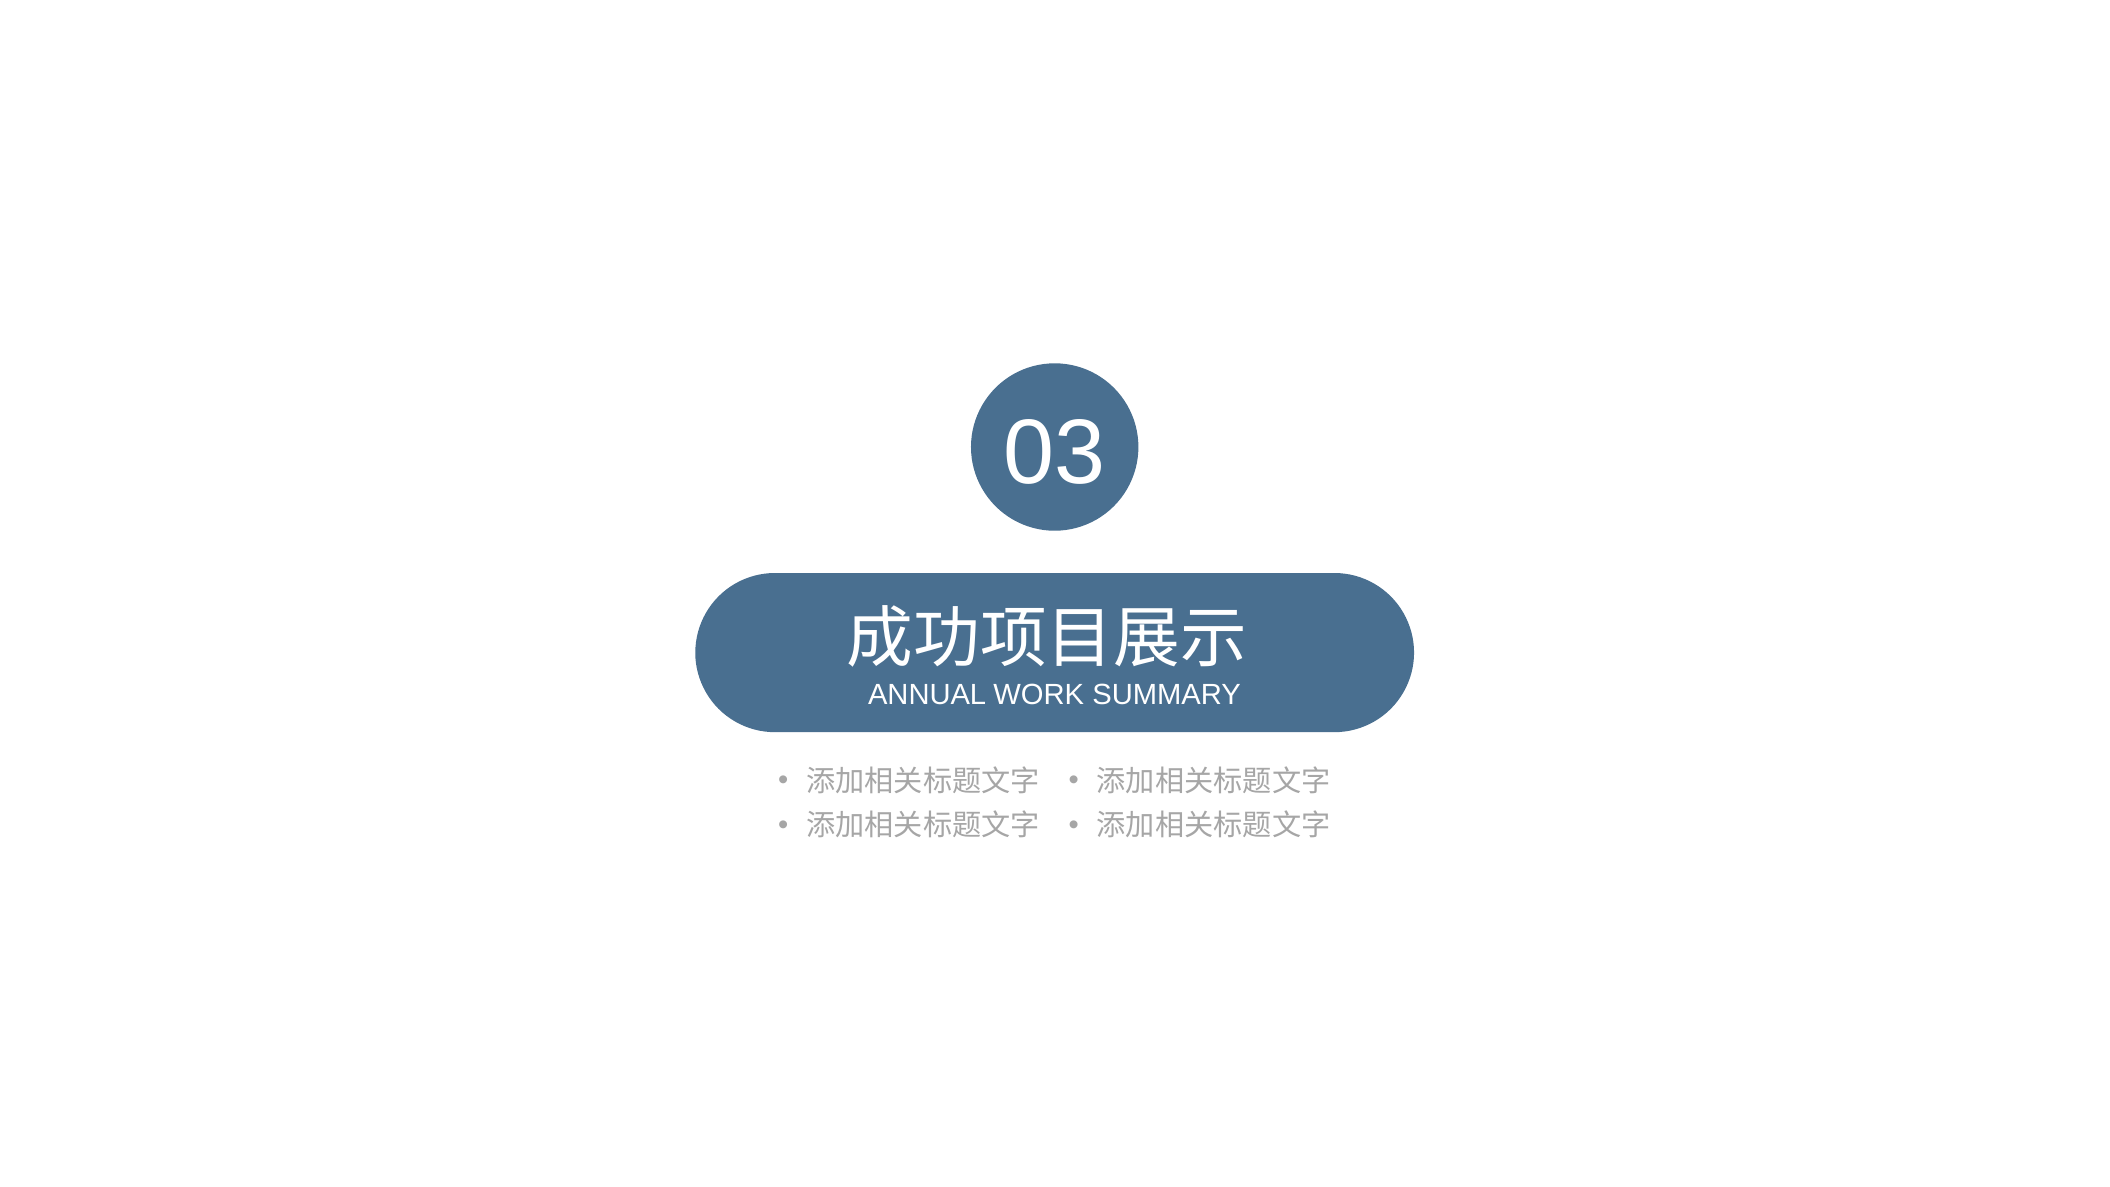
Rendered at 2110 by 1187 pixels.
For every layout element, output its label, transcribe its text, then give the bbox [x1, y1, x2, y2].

text_box 添加相关标题文字 [777, 806, 1041, 842]
text_box 添加相关标题文字 [777, 762, 1041, 798]
text_box 03 [969, 362, 1140, 532]
text_box 添加相关标题文字 [1068, 762, 1331, 798]
text_box [694, 571, 1416, 734]
text_box 添加相关标题文字 [1068, 806, 1331, 842]
